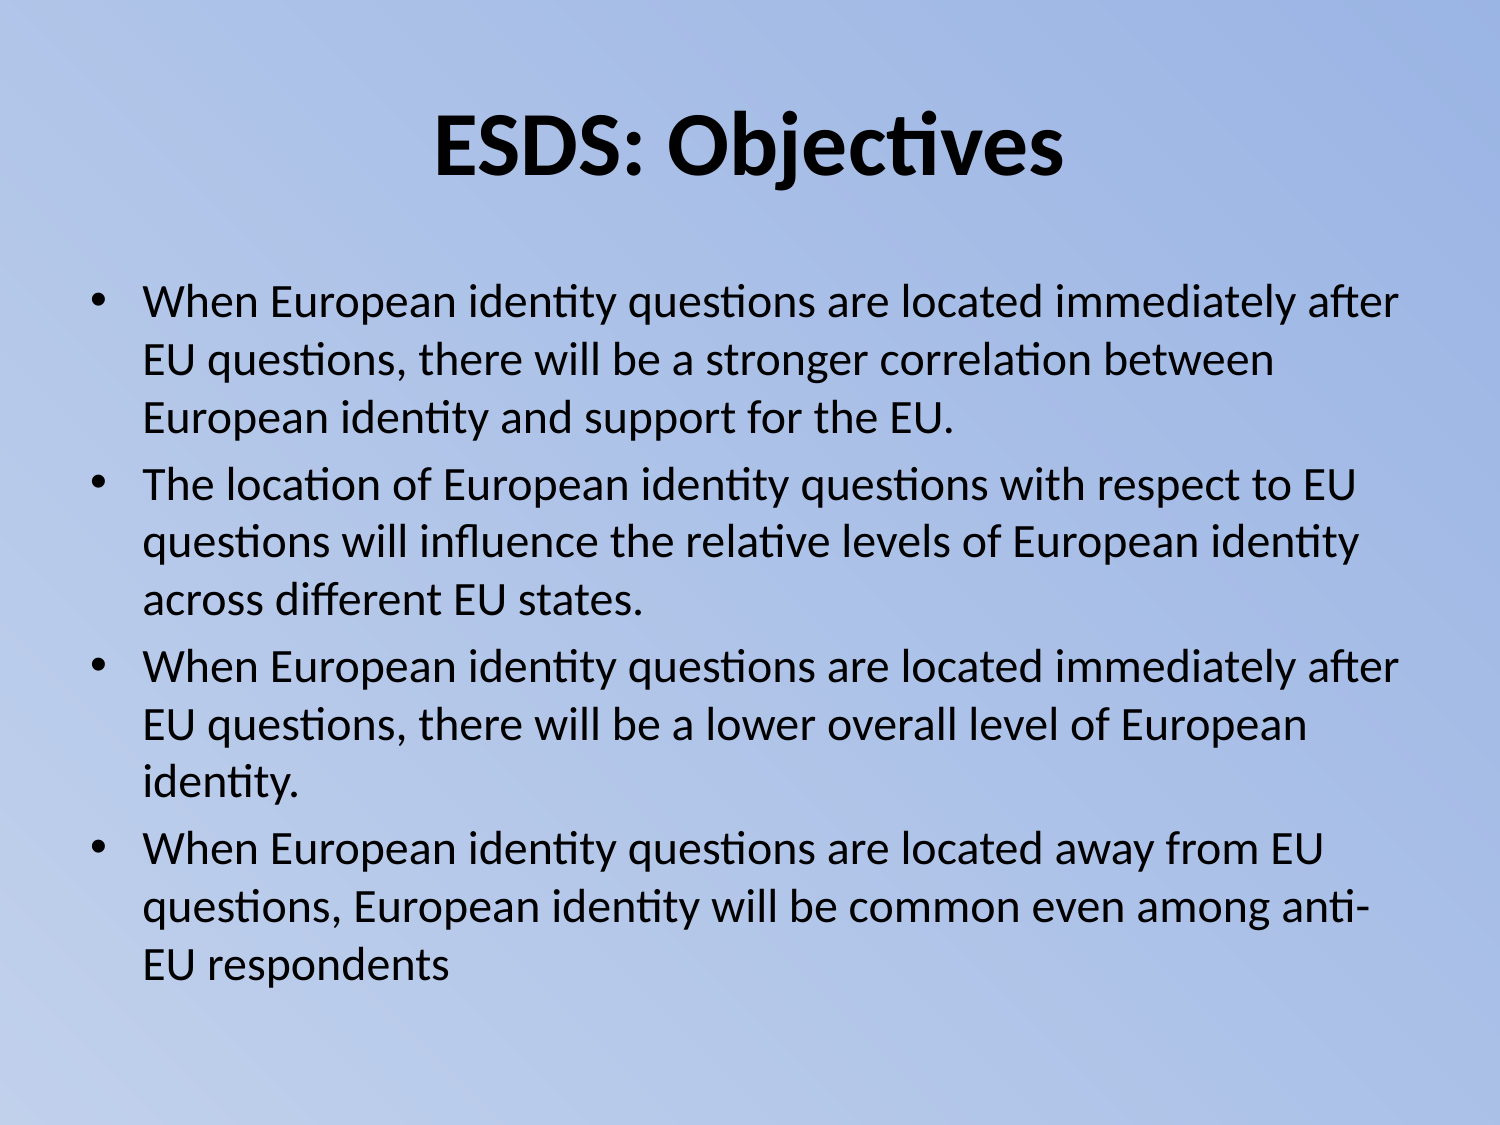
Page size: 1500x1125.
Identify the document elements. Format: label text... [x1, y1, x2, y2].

list When European identity questions are located immediately after EU questions, there will be a stronger correlation between European identity and support for the EU. The location of European identity questions with respect to EU questions will influence the relative levels of European identity across different EU states. When European identity questions are located immediately after EU questions, there will be a lower overall level of European identity. When European identity questions are located away from EU questions, European identity will be common even among anti-EU respondents [75, 262, 1425, 1005]
title ESDS: Objectives [75, 45, 1425, 233]
